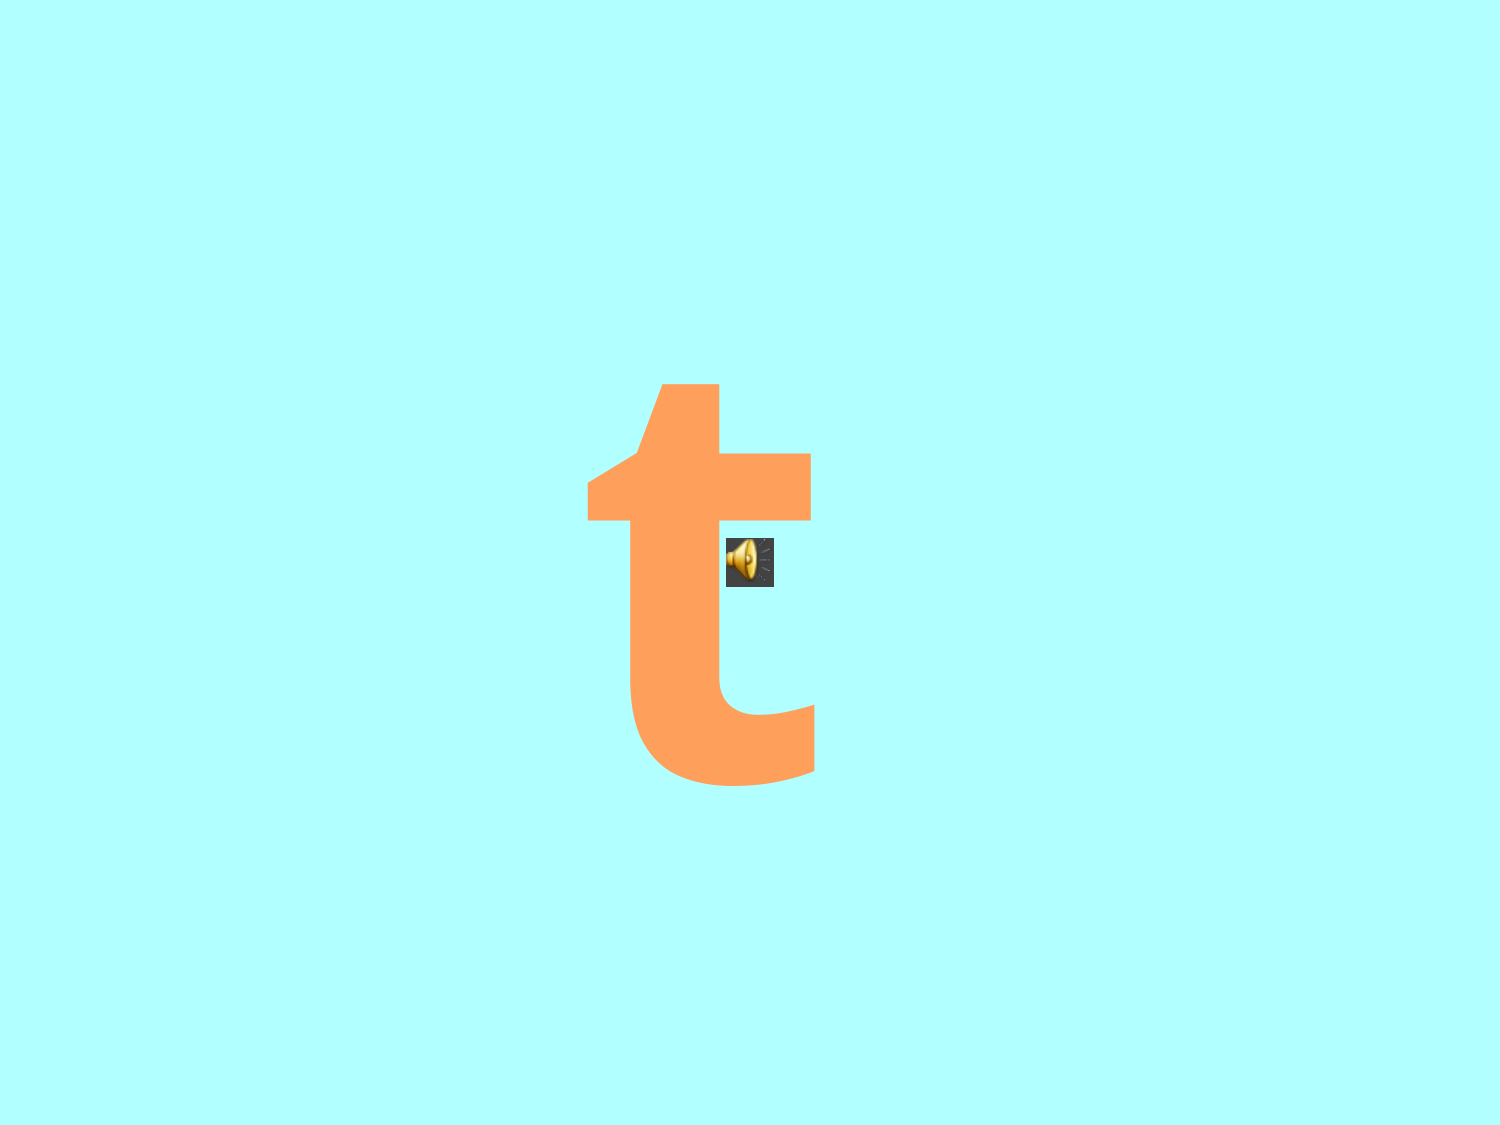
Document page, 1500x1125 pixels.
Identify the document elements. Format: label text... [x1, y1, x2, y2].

text_box t [559, 174, 850, 908]
picture [724, 537, 776, 588]
